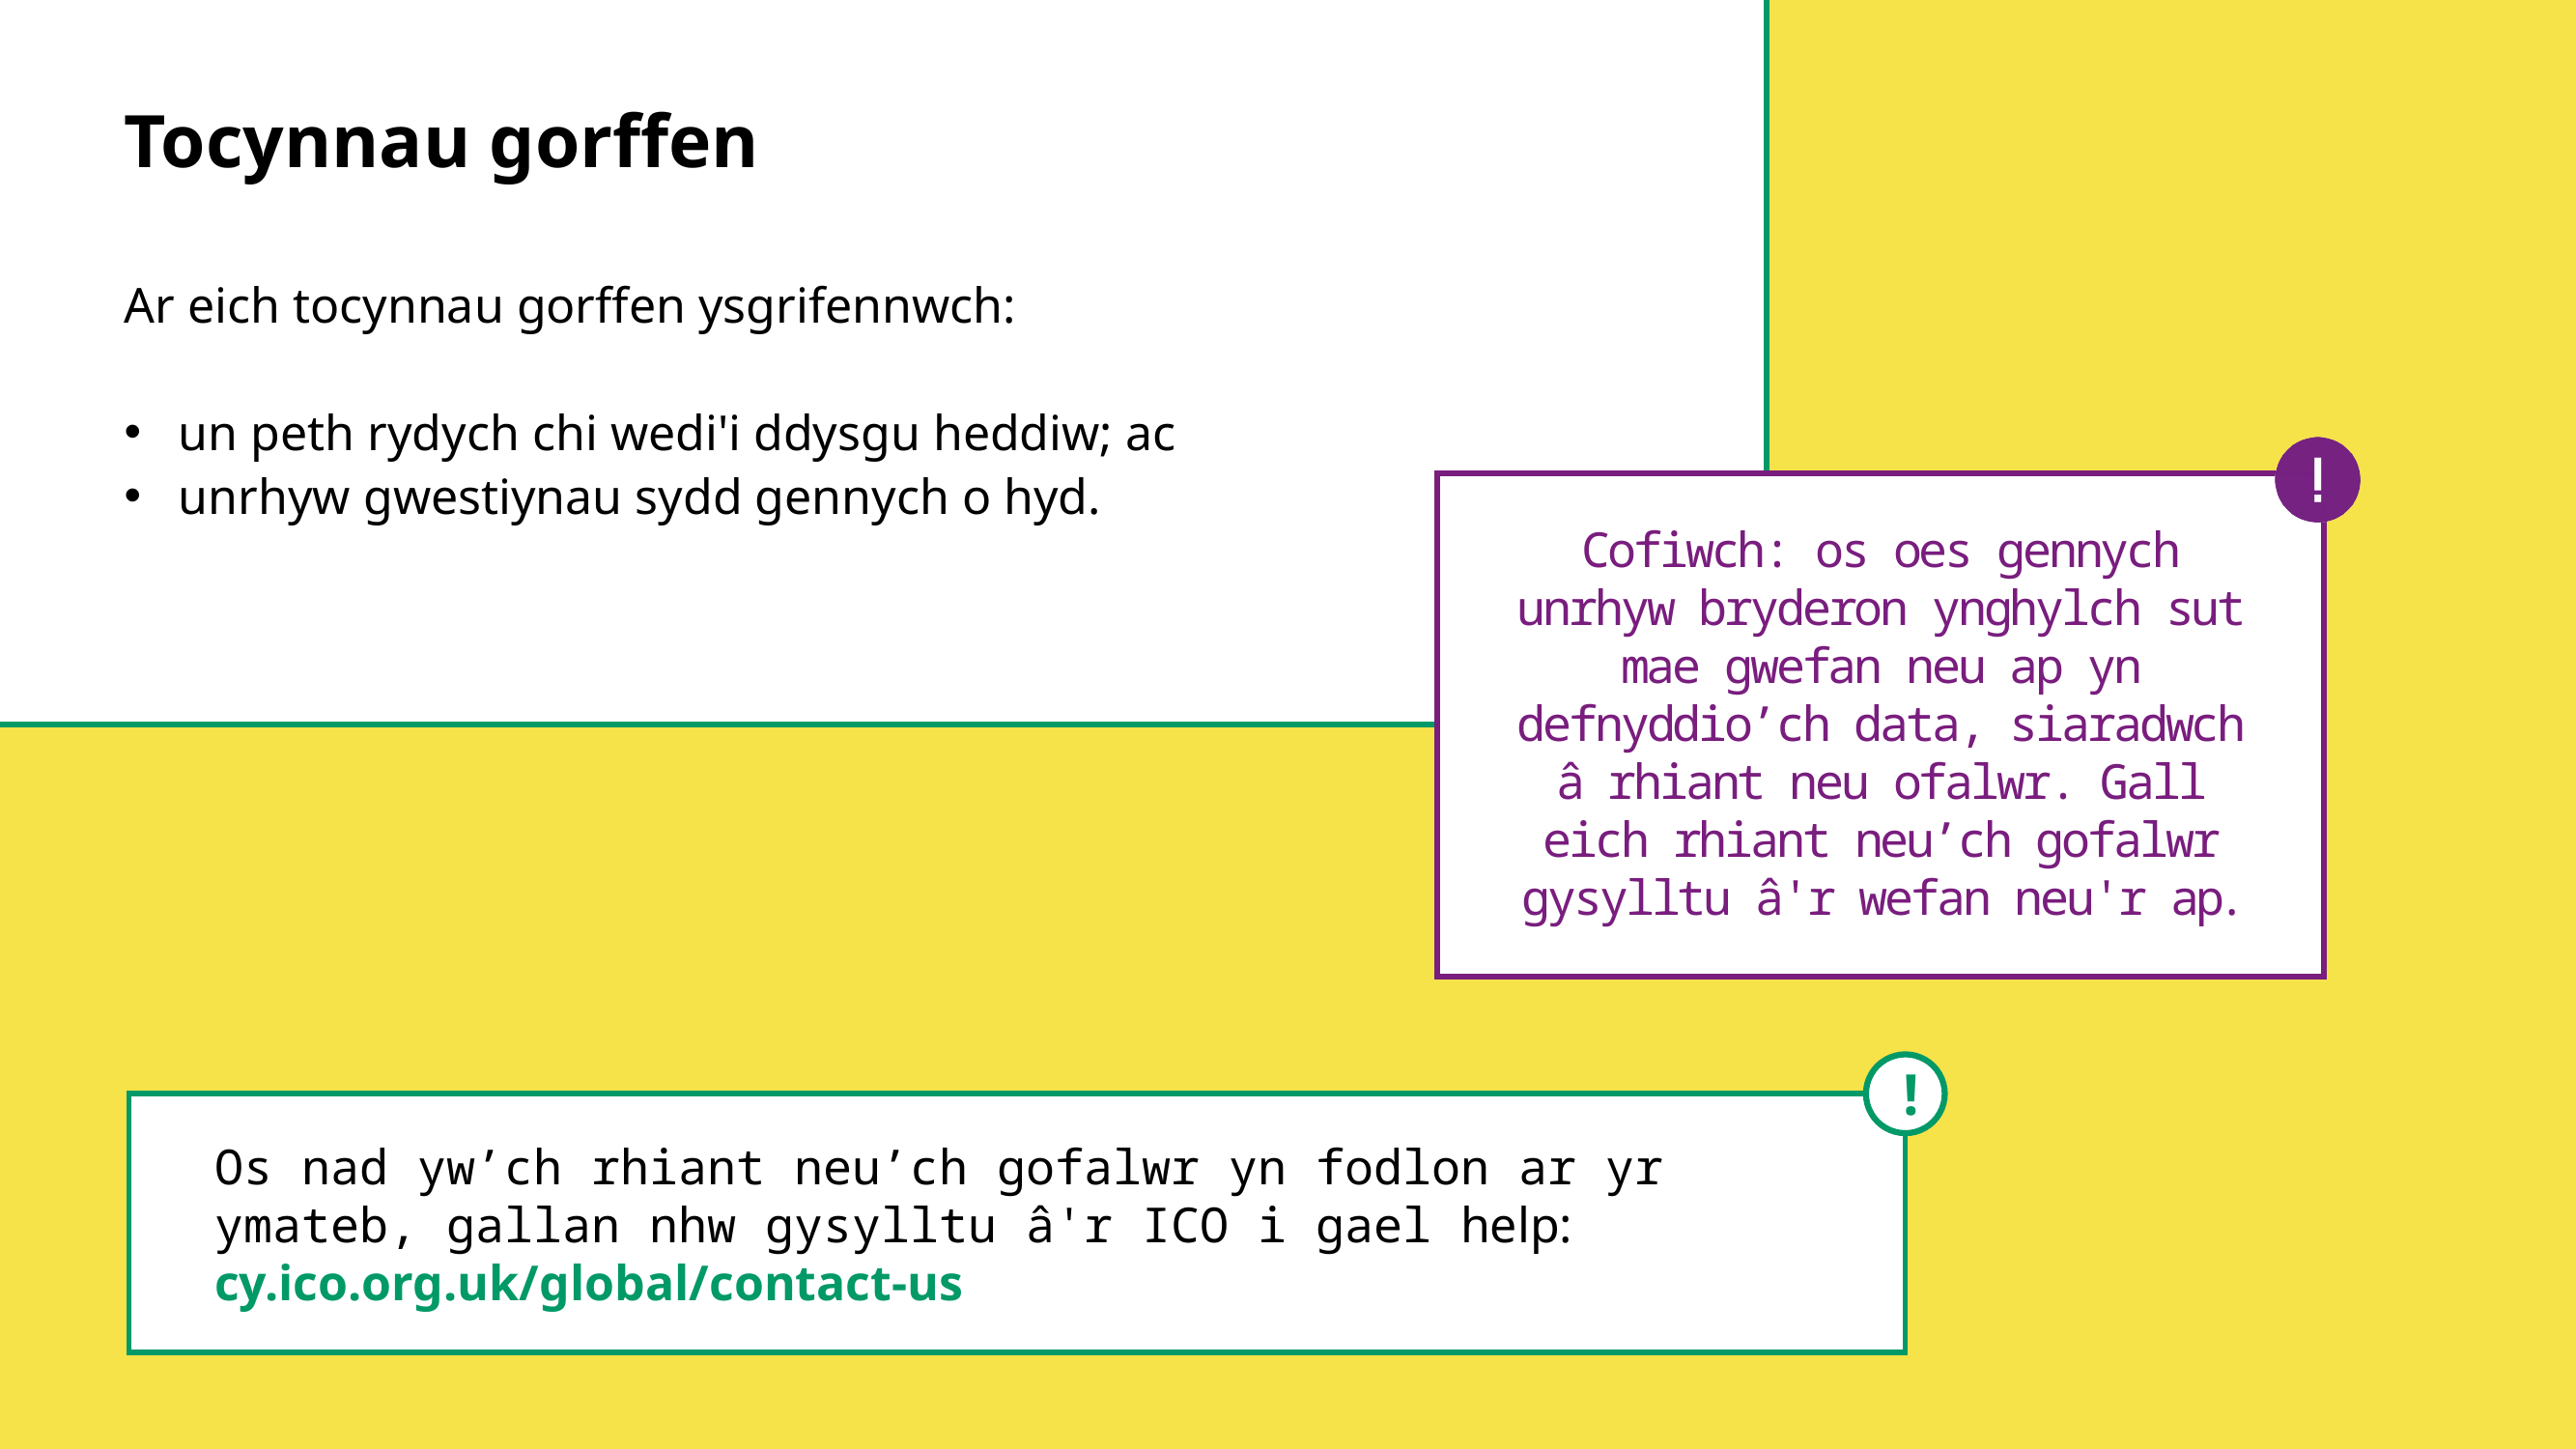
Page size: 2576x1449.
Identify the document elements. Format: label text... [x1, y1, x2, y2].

text_box [0, 0, 1767, 724]
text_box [1436, 436, 2362, 978]
text_box Tocynnau gorffen Ar eich tocynnau gorffen ysgrifennwch: un peth rydych chi wedi'i ddysgu heddiw; ac unrhyw gwestiynau sydd gennych o hyd. [109, 87, 1473, 609]
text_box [128, 1054, 1945, 1352]
